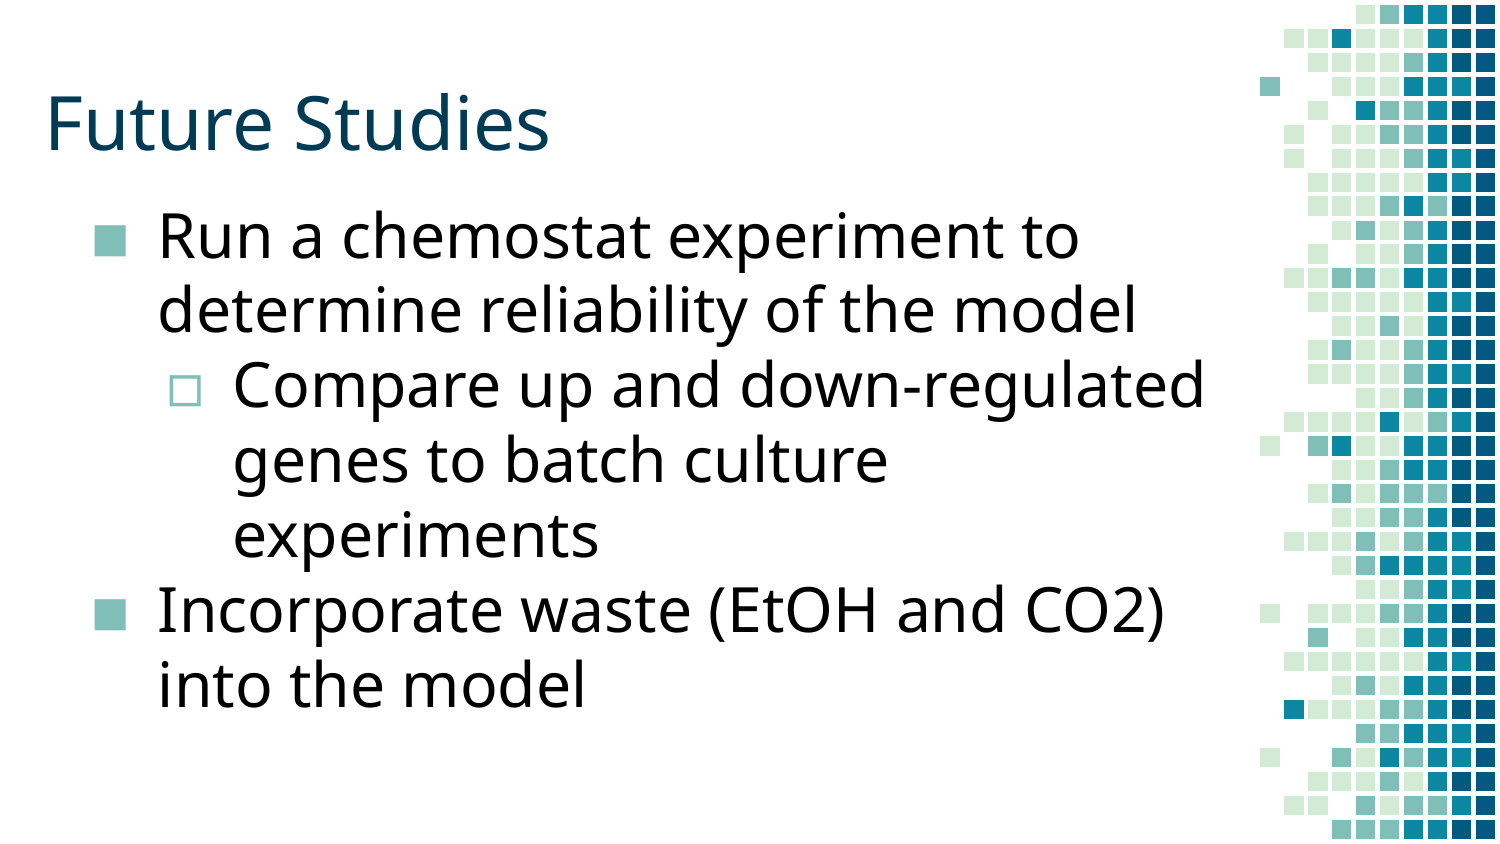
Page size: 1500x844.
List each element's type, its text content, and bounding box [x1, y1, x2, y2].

list Run a chemostat experiment to determine reliability of the model Compare up and down-regulated genes to batch culture experiments Incorporate waste (EtOH and CO2) into the model [67, 180, 1240, 756]
title Future Studies [29, 39, 1227, 181]
